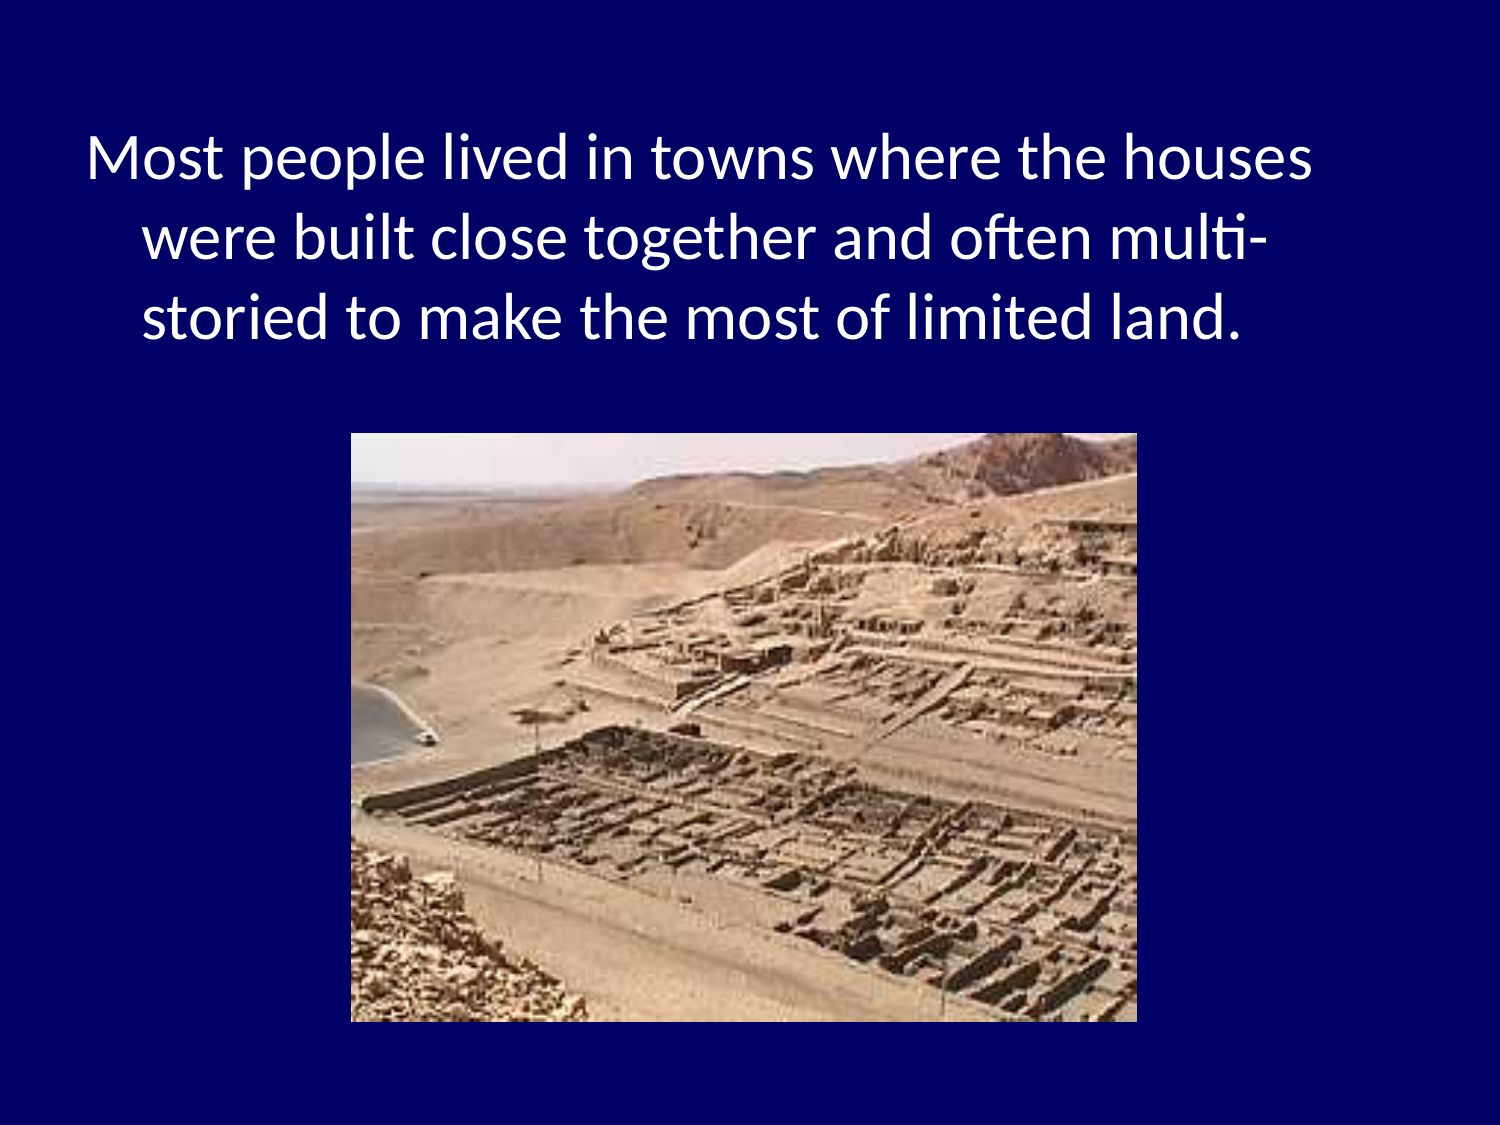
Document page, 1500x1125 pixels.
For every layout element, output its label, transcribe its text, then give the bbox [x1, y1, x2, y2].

picture [351, 433, 1137, 1022]
list Most people lived in towns where the houses were built close together and often multi-storied to make the most of limited land. [70, 105, 1421, 958]
